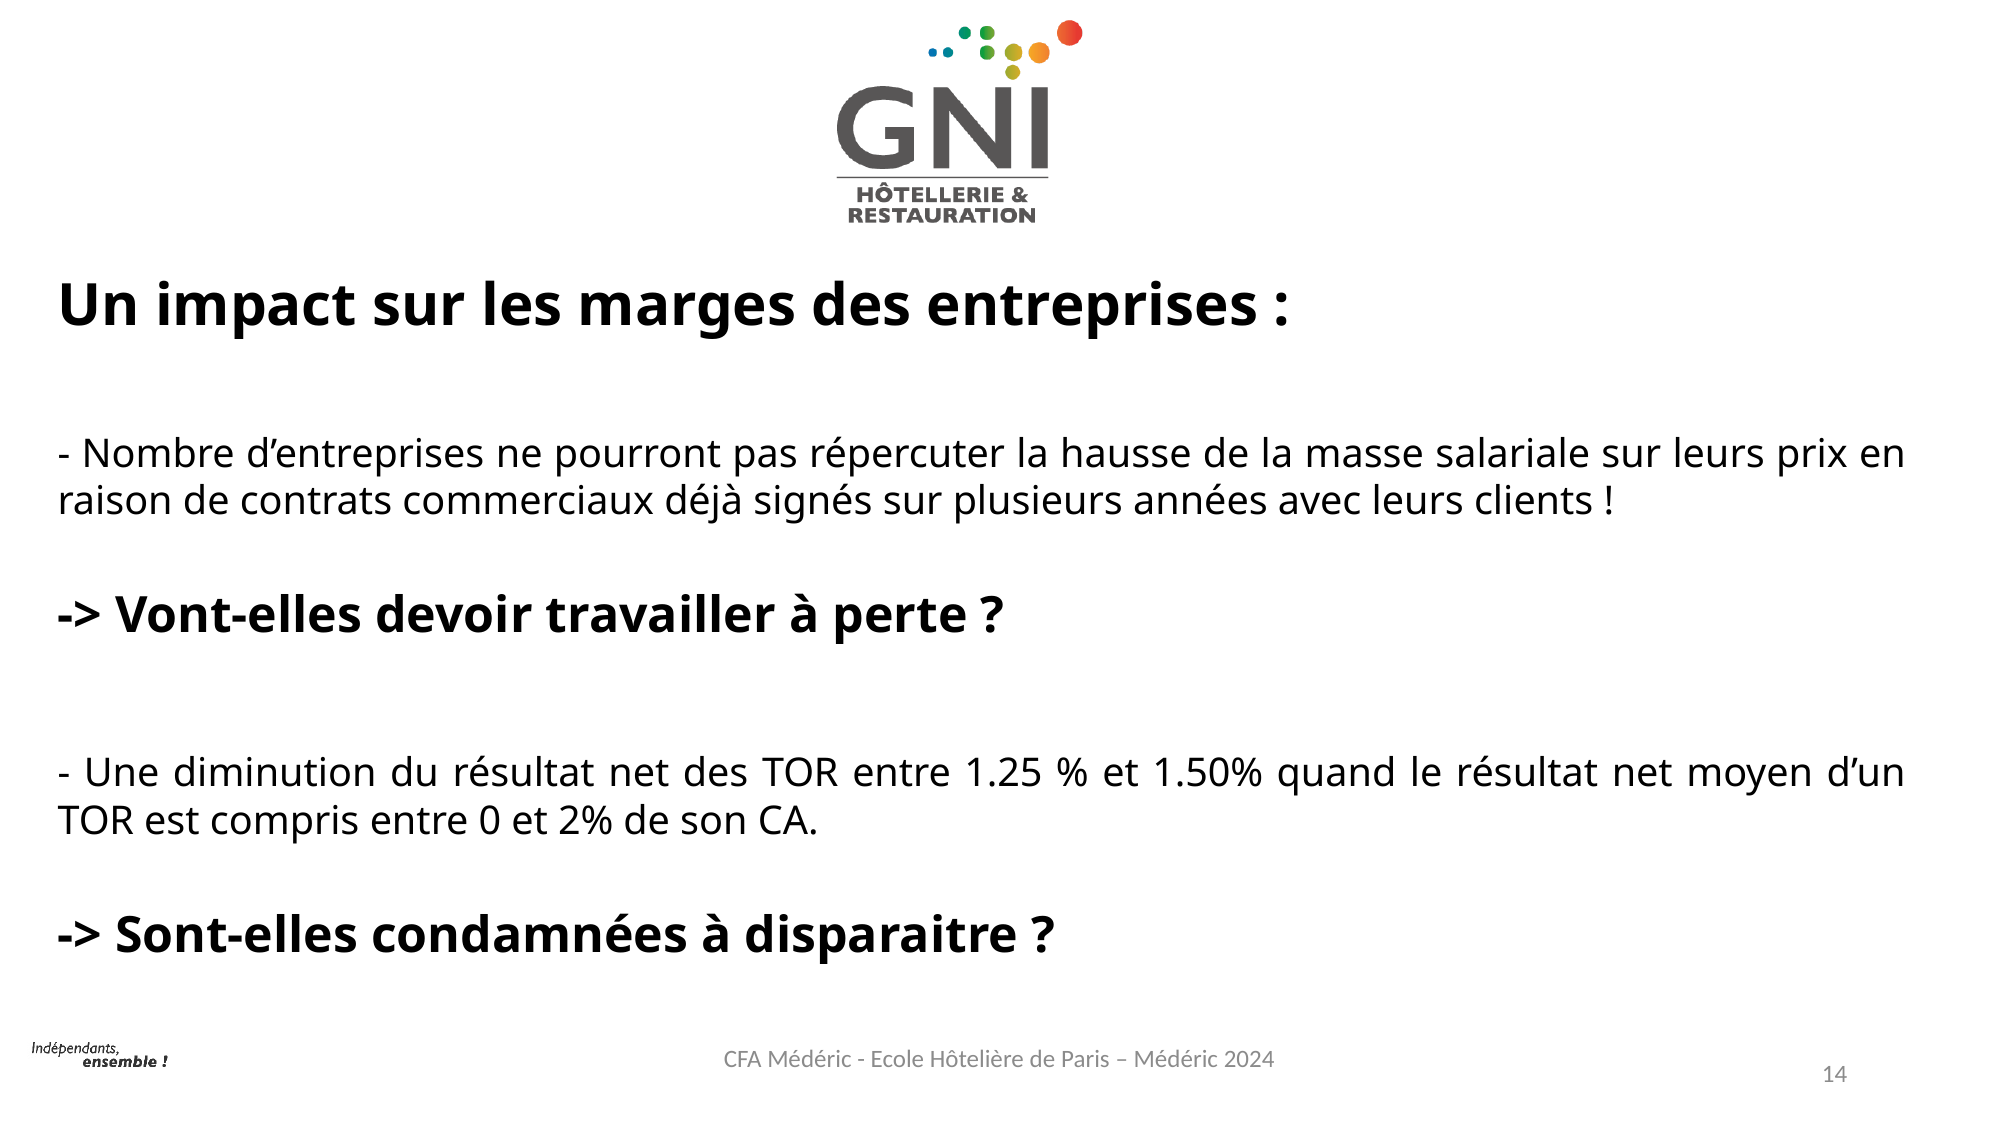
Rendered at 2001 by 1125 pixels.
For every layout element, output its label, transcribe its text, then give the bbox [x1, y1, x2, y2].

text_box Un impact sur les marges des entreprises : - Nombre d’entreprises ne pourront pas répercuter la hausse de la masse salariale sur leurs prix en raison de contrats commerciaux déjà signés sur plusieurs années avec leurs clients ! -> Vont-elles devoir travailler à perte ? - Une diminution du résultat net des TOR entre 1.25 % et 1.50% quand le résultat net moyen d’un TOR est compris entre 0 et 2% de son CA. -> Sont-elles condamnées à disparaitre ? [42, 260, 1924, 1045]
slide_number 14 [1412, 1042, 1863, 1103]
footer CFA Médéric - Ecole Hôtelière de Paris – Médéric 2024 [662, 1042, 1338, 1103]
picture [0, 987, 195, 1125]
picture [808, 0, 1106, 253]
